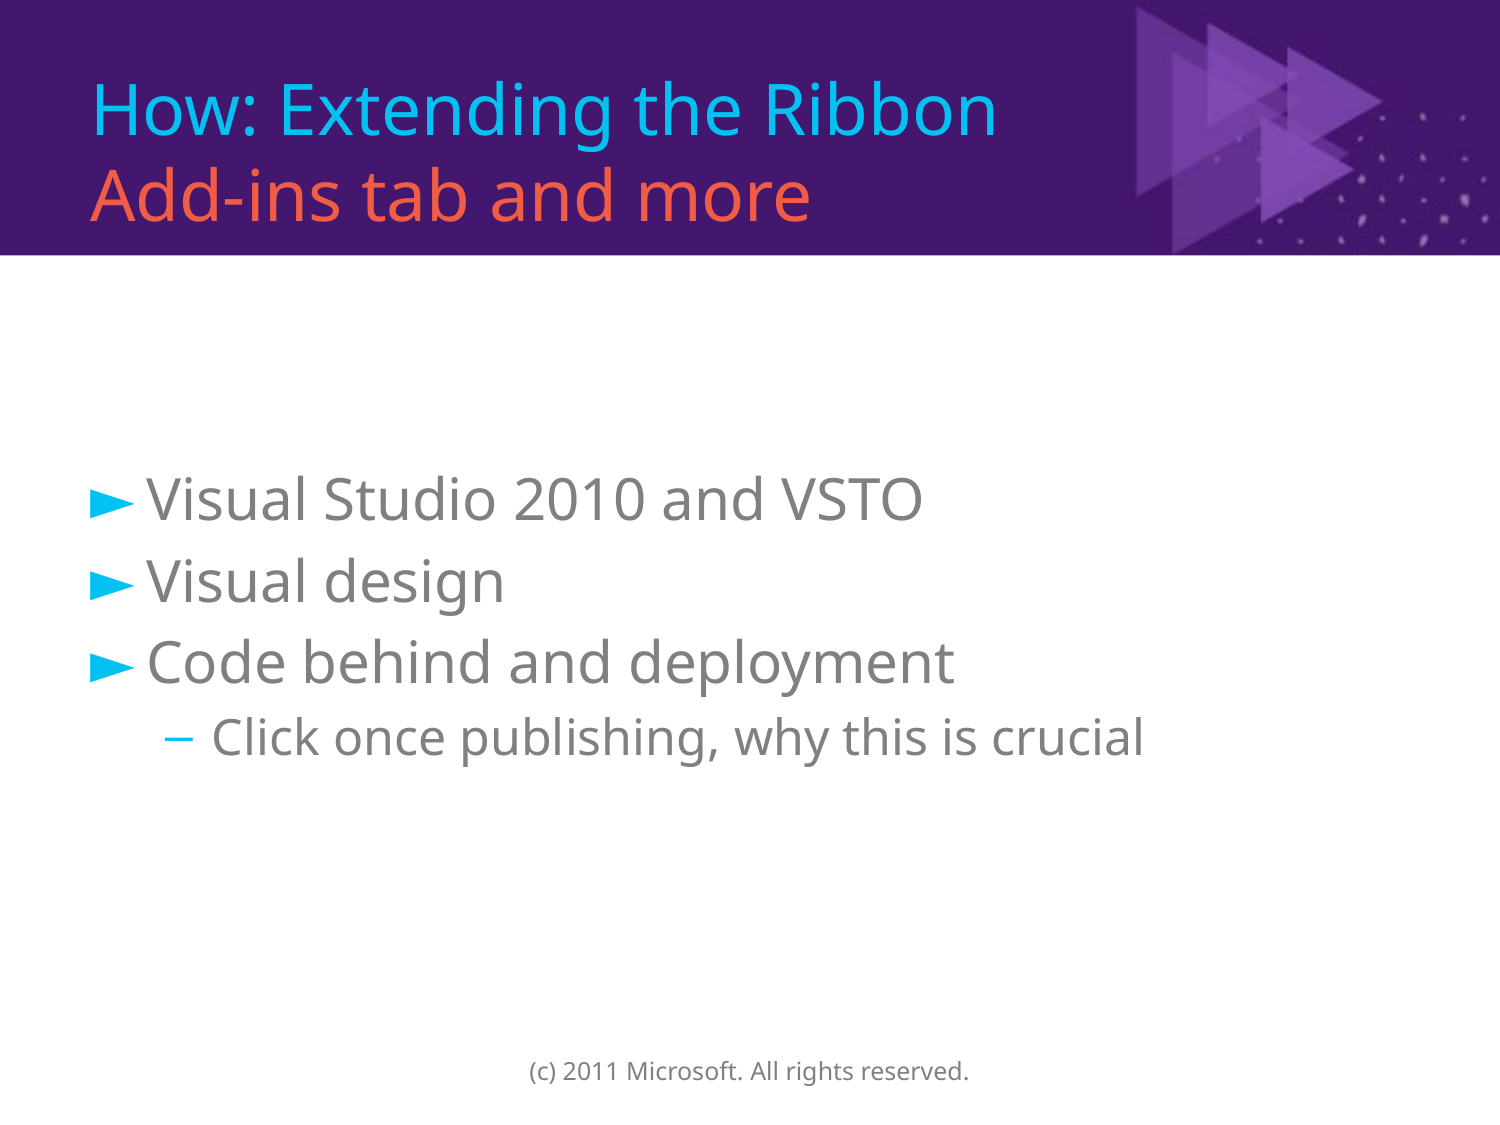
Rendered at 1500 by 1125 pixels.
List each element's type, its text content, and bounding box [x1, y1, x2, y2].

title How: Extending the Ribbon Add-ins tab and more [75, 56, 1425, 244]
picture [0, 0, 1500, 255]
list Visual Studio 2010 and VSTO Visual design Code behind and deployment Click once publishing, why this is crucial [75, 373, 1425, 1005]
footer (c) 2011 Microsoft. All rights reserved. [512, 1042, 988, 1103]
